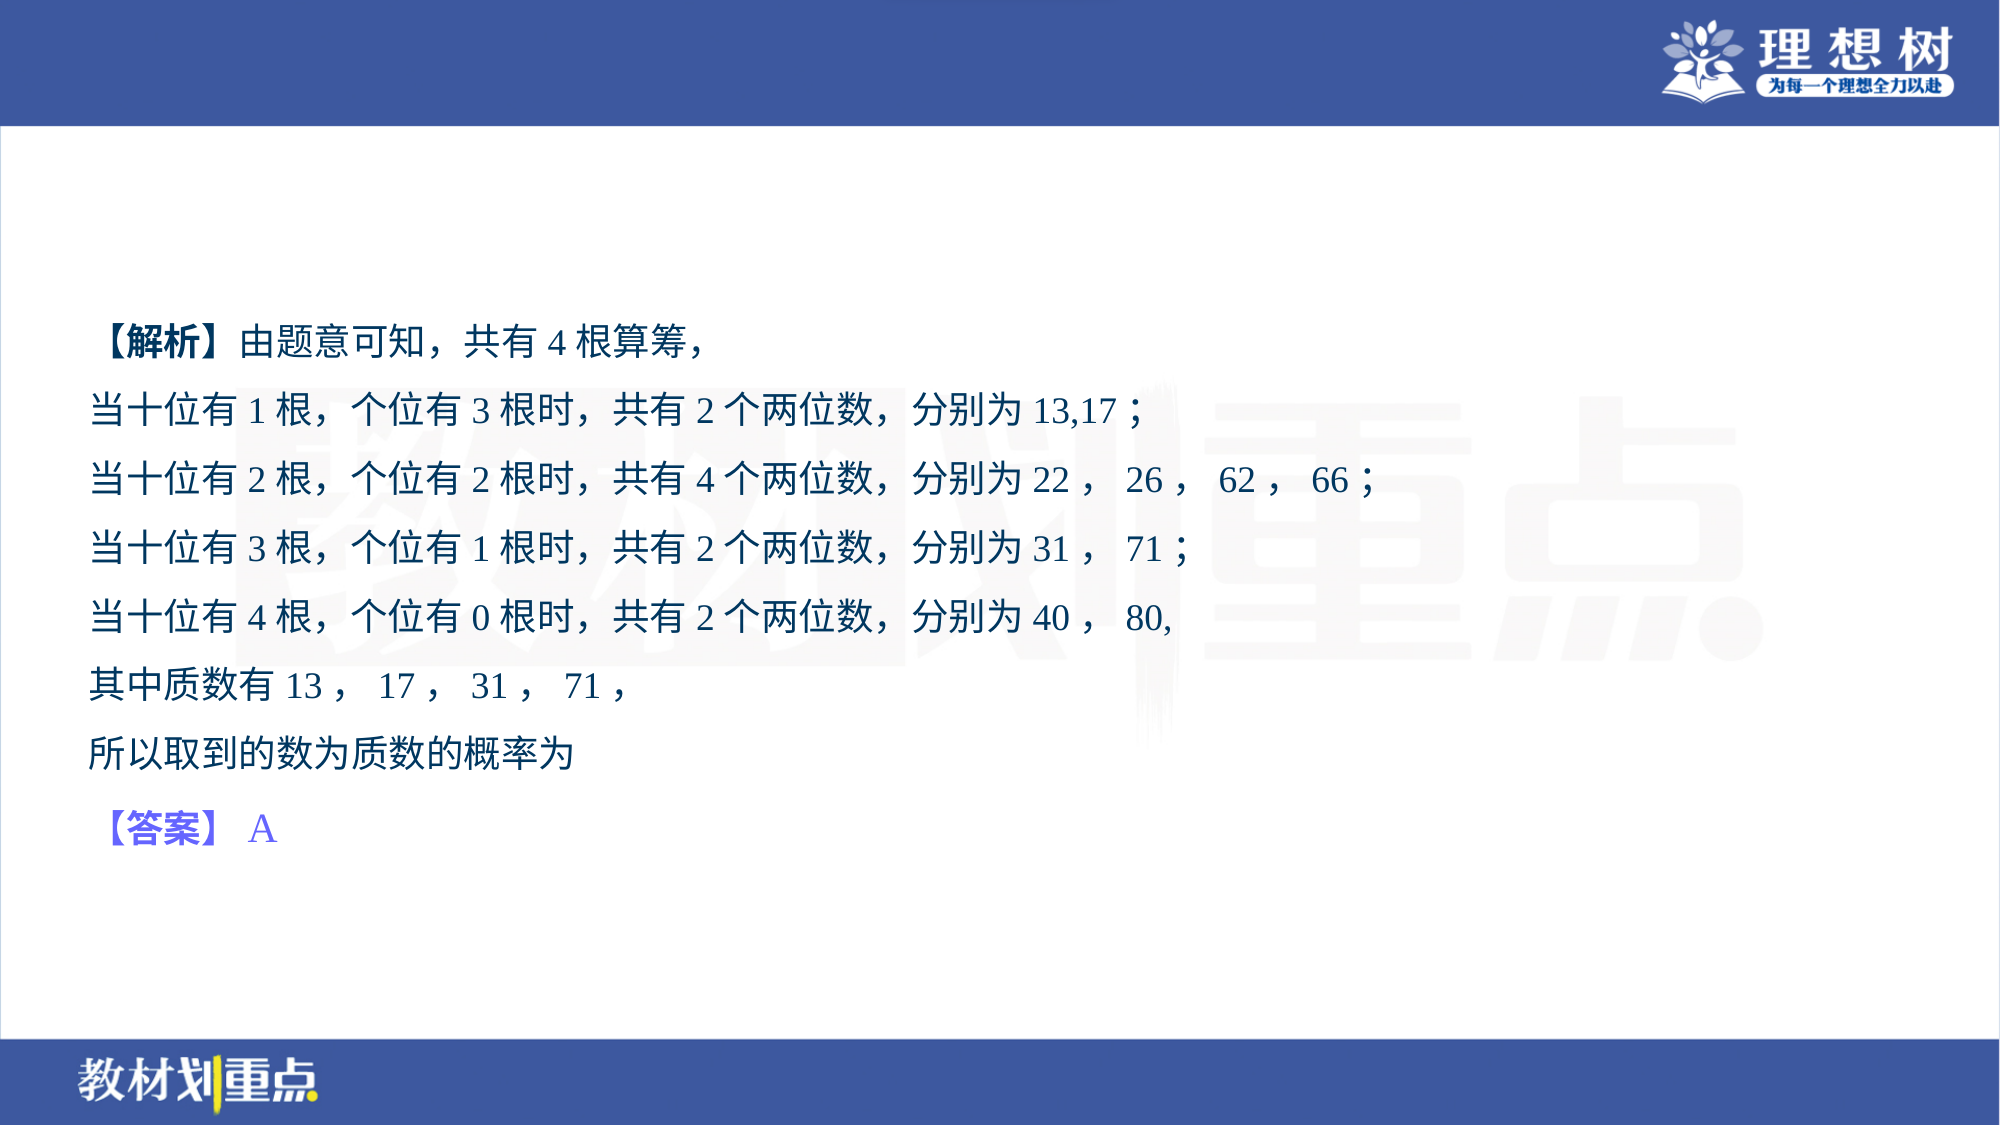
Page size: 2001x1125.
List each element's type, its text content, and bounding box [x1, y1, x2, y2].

text_box 【答案】A [88, 775, 1911, 843]
picture [0, 0, 2000, 1125]
